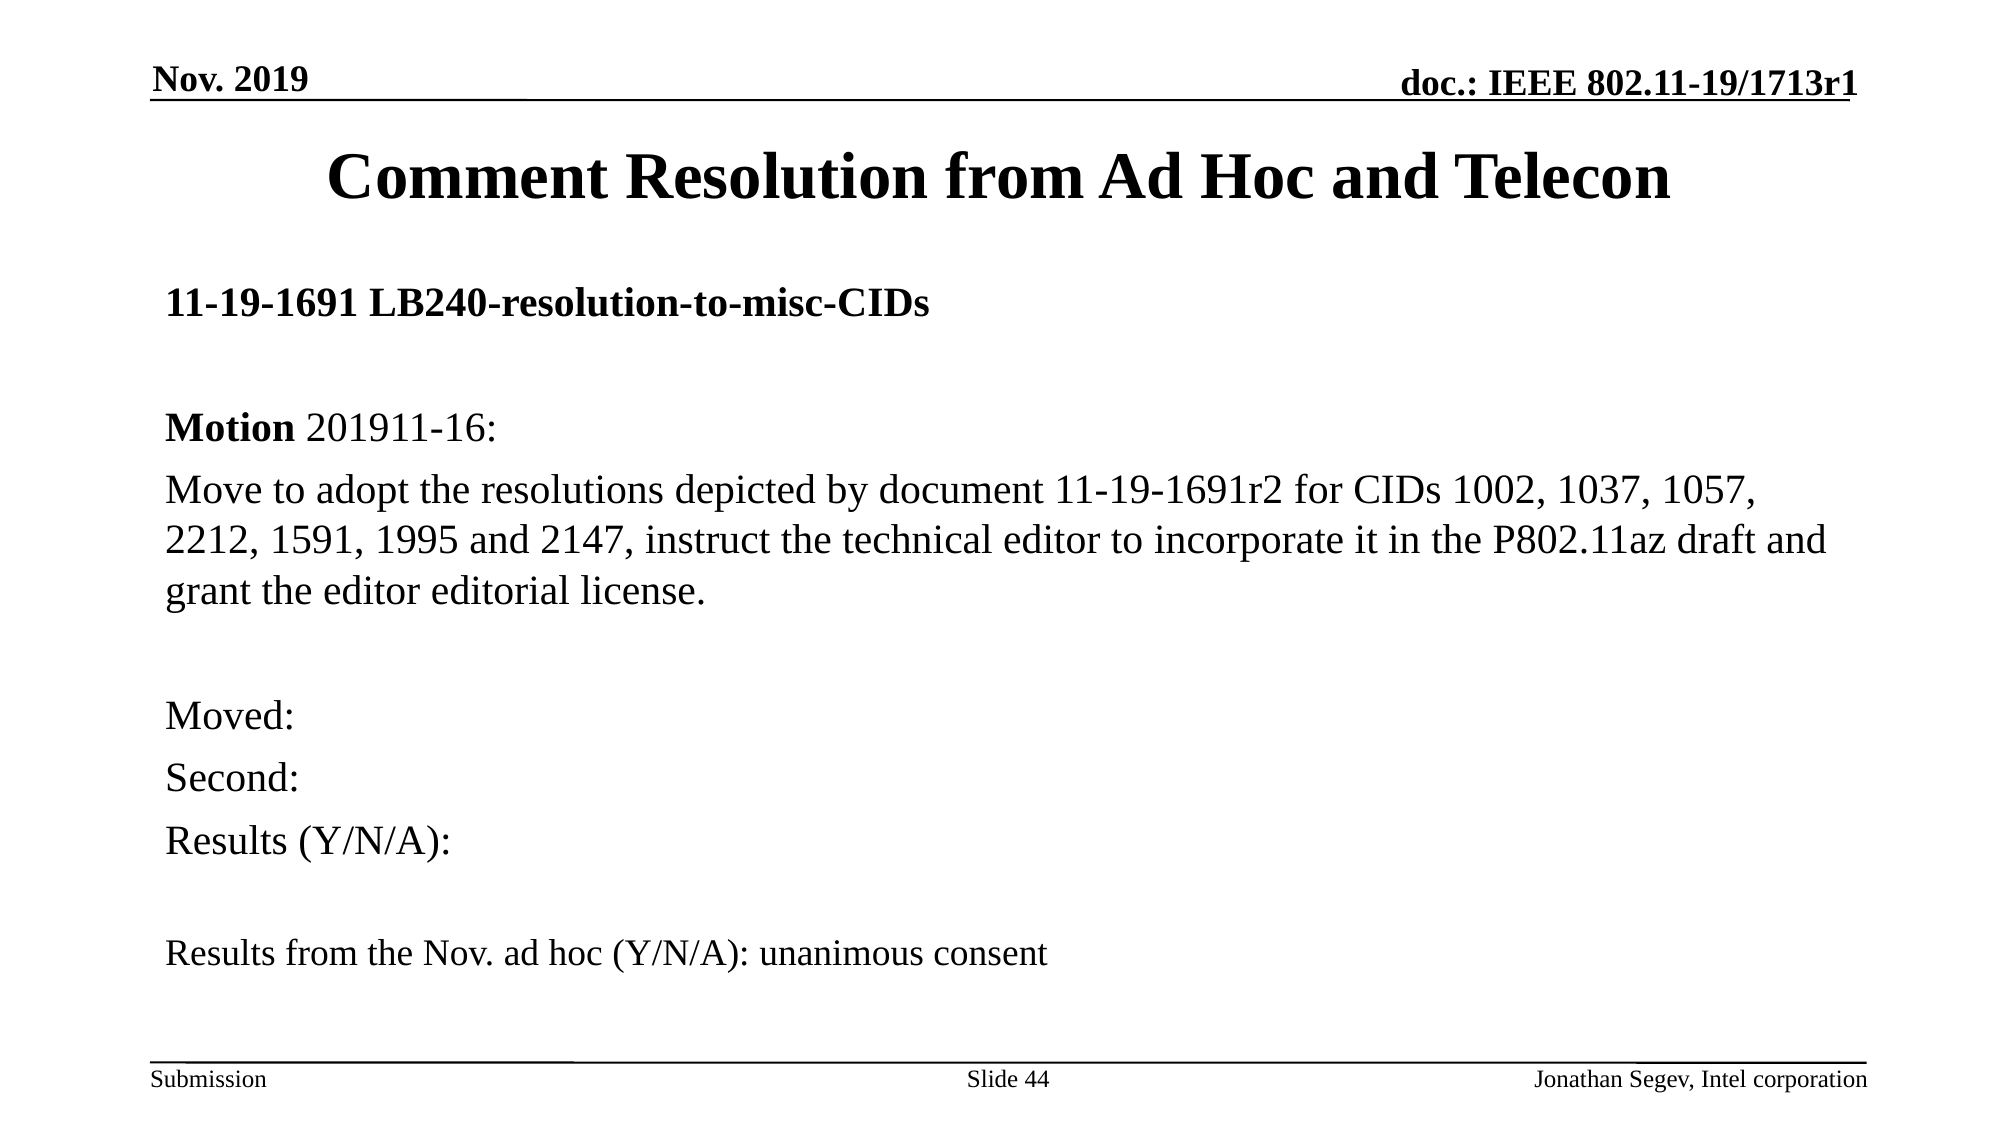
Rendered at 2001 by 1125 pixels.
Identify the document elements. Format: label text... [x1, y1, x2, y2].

slide_number Slide 44 [950, 1061, 1067, 1123]
list 11-19-1691 LB240-resolution-to-misc-CIDs Motion 201911-16: Move to adopt the resolutions depicted by document 11-19-1691r2 for CIDs 1002, 1037, 1057, 2212, 1591, 1995 and 2147, instruct the technical editor to incorporate it in the P802.11az draft and grant the editor editorial license. Moved: Second: Results (Y/N/A): Results from the Nov. ad hoc (Y/N/A): unanimous consent [149, 266, 1850, 1000]
footer Jonathan Segev, Intel corporation [1171, 1061, 1869, 1093]
title Comment Resolution from Ad Hoc and Telecon [149, 112, 1850, 232]
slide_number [152, 54, 563, 100]
